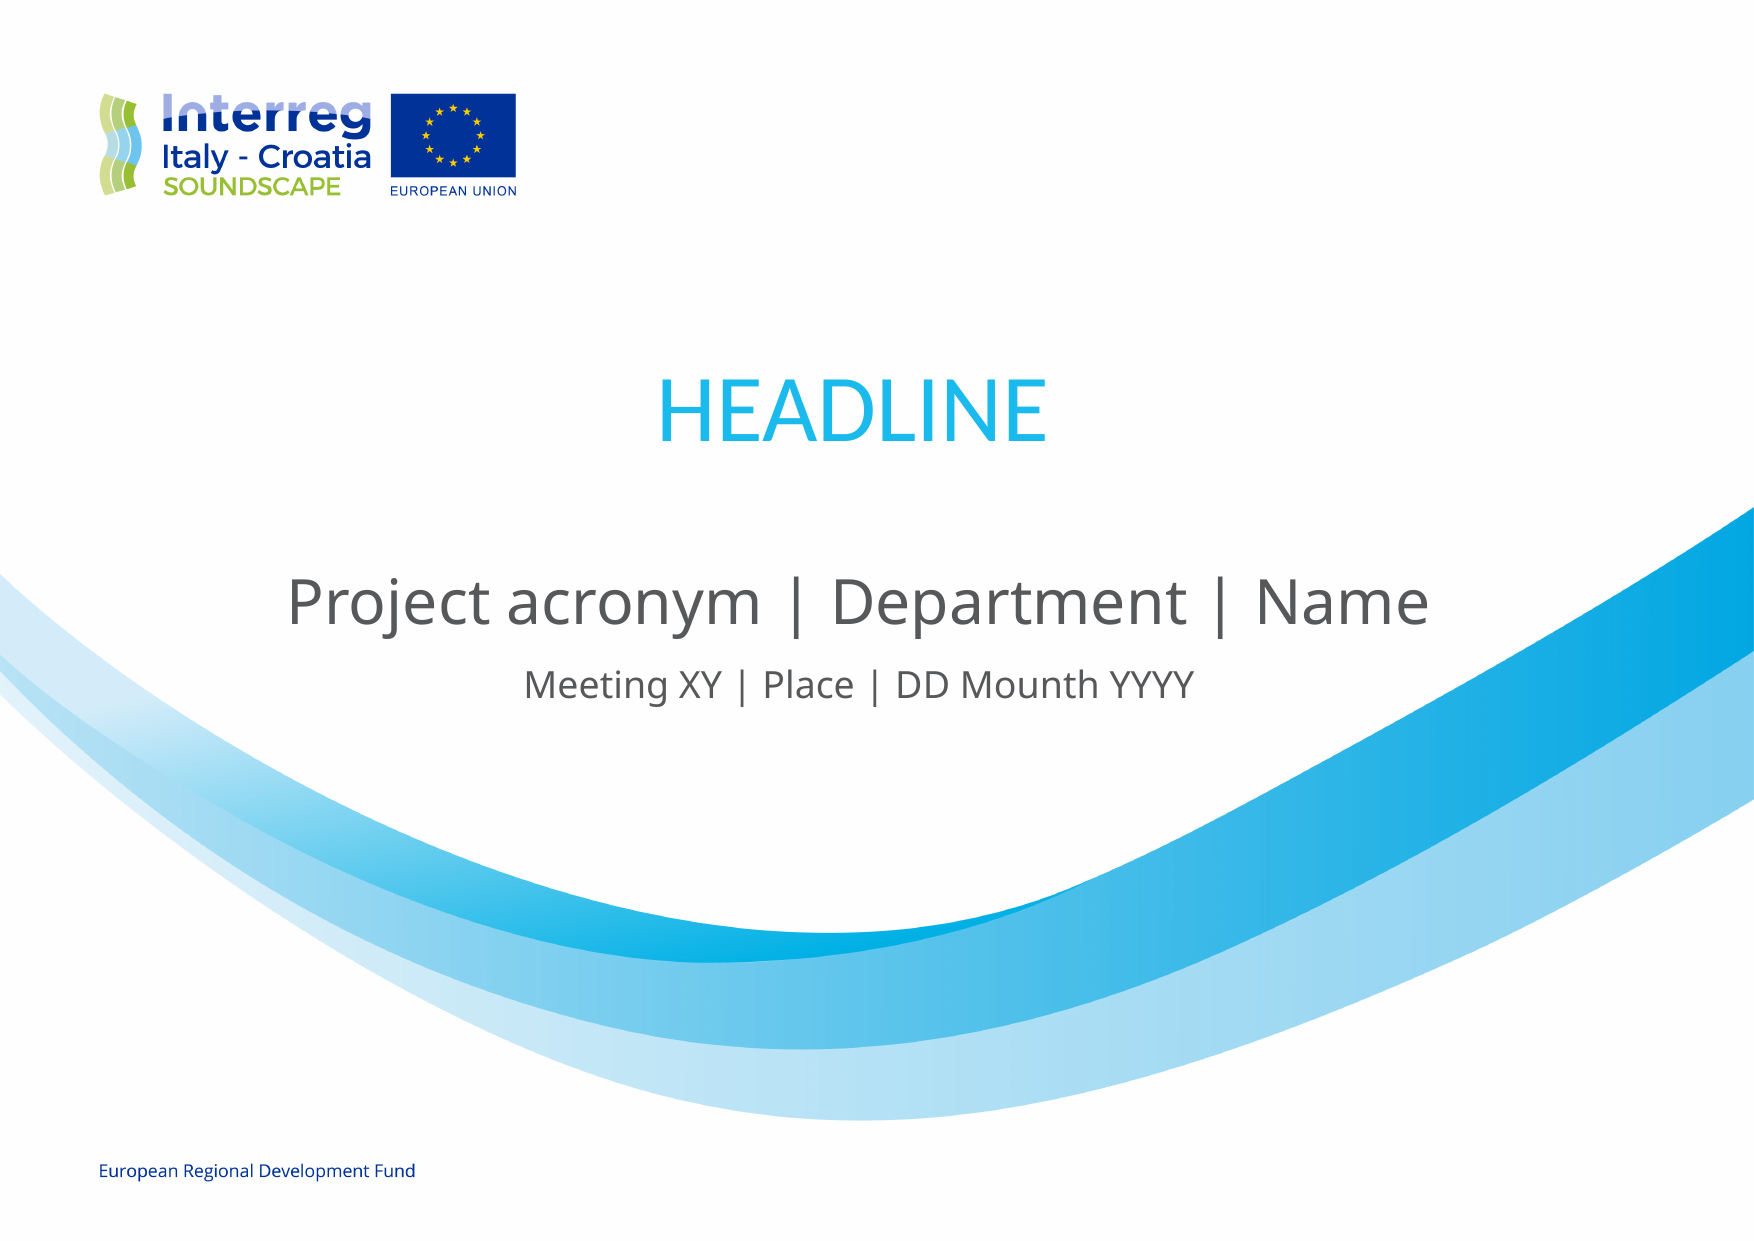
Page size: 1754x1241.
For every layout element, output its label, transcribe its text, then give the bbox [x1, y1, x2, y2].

text_box Project acronym | Department | Name [156, 553, 1563, 646]
picture [0, 0, 1754, 1241]
text_box HEADLINE [427, 337, 1279, 470]
text_box Meeting XY | Place | DD Mounth YYYY [156, 652, 1563, 716]
